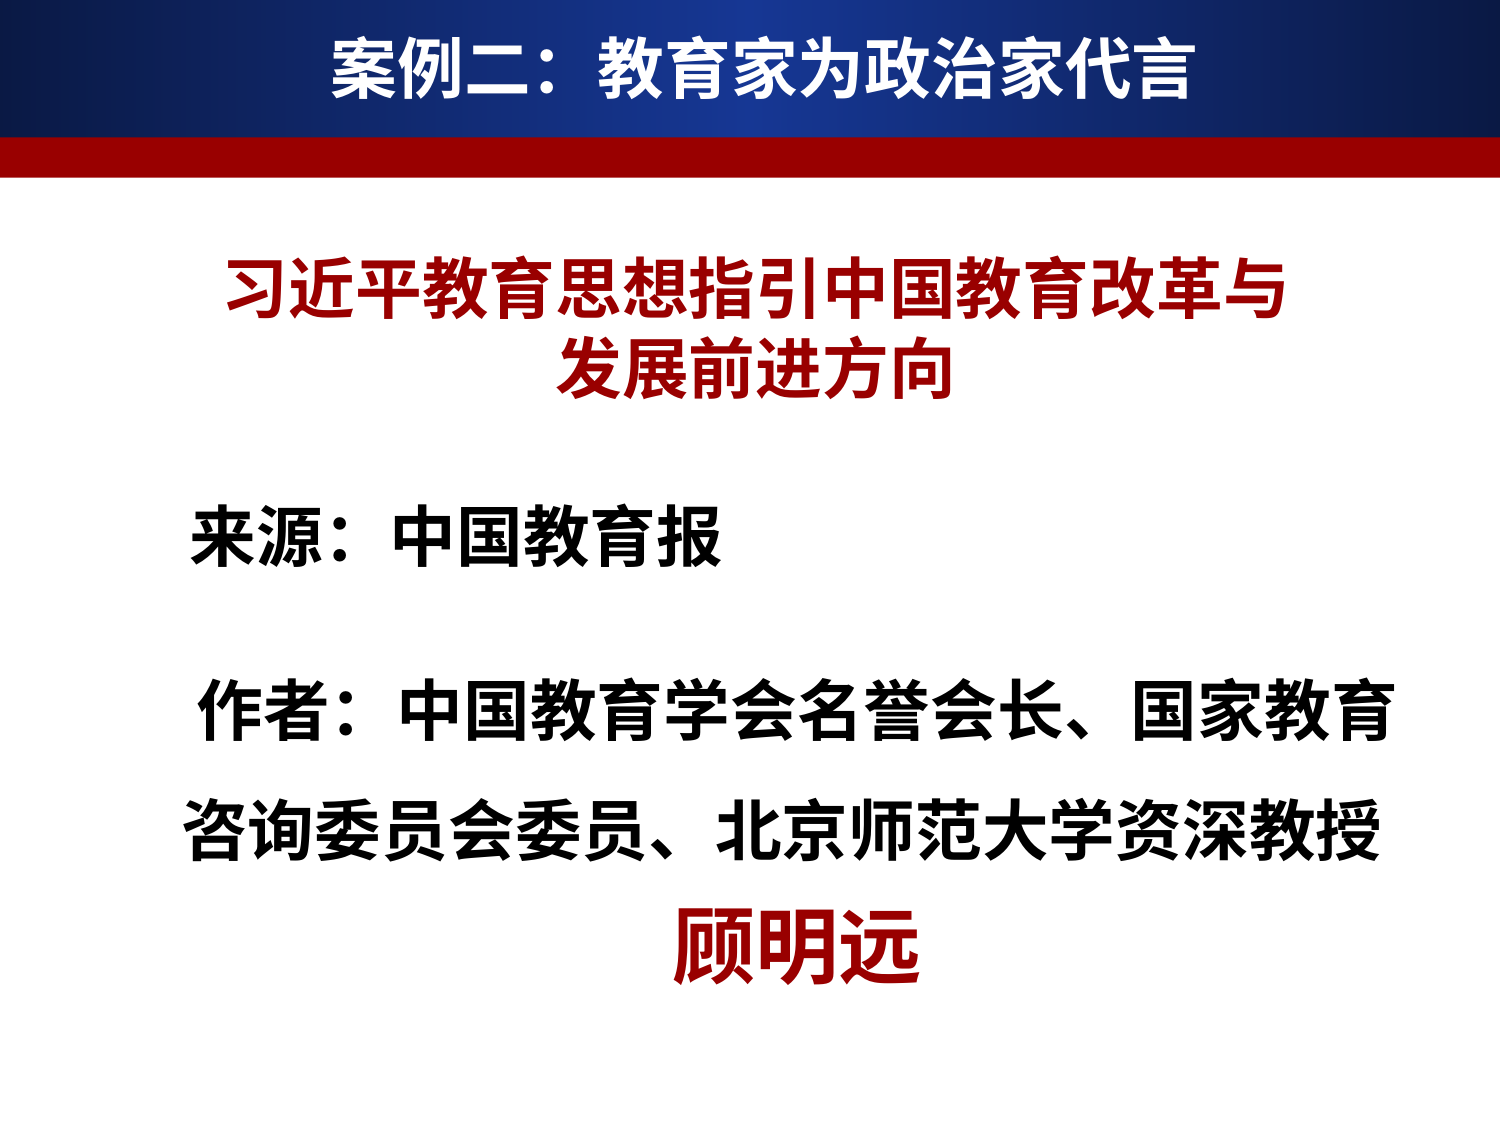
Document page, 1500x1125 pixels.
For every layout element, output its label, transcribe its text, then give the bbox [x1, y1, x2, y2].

text_box 习近平教育思想指引中国教育改革与发展前进方向 [206, 208, 1306, 445]
text_box 来源：中国教育报 [174, 447, 739, 582]
title 案例二：教育家为政治家代言 [0, 3, 1500, 130]
list 作者：中国教育学会名誉会长、国家教育咨询委员会委员、北京师范大学资深教授 顾明远 [159, 621, 1436, 988]
